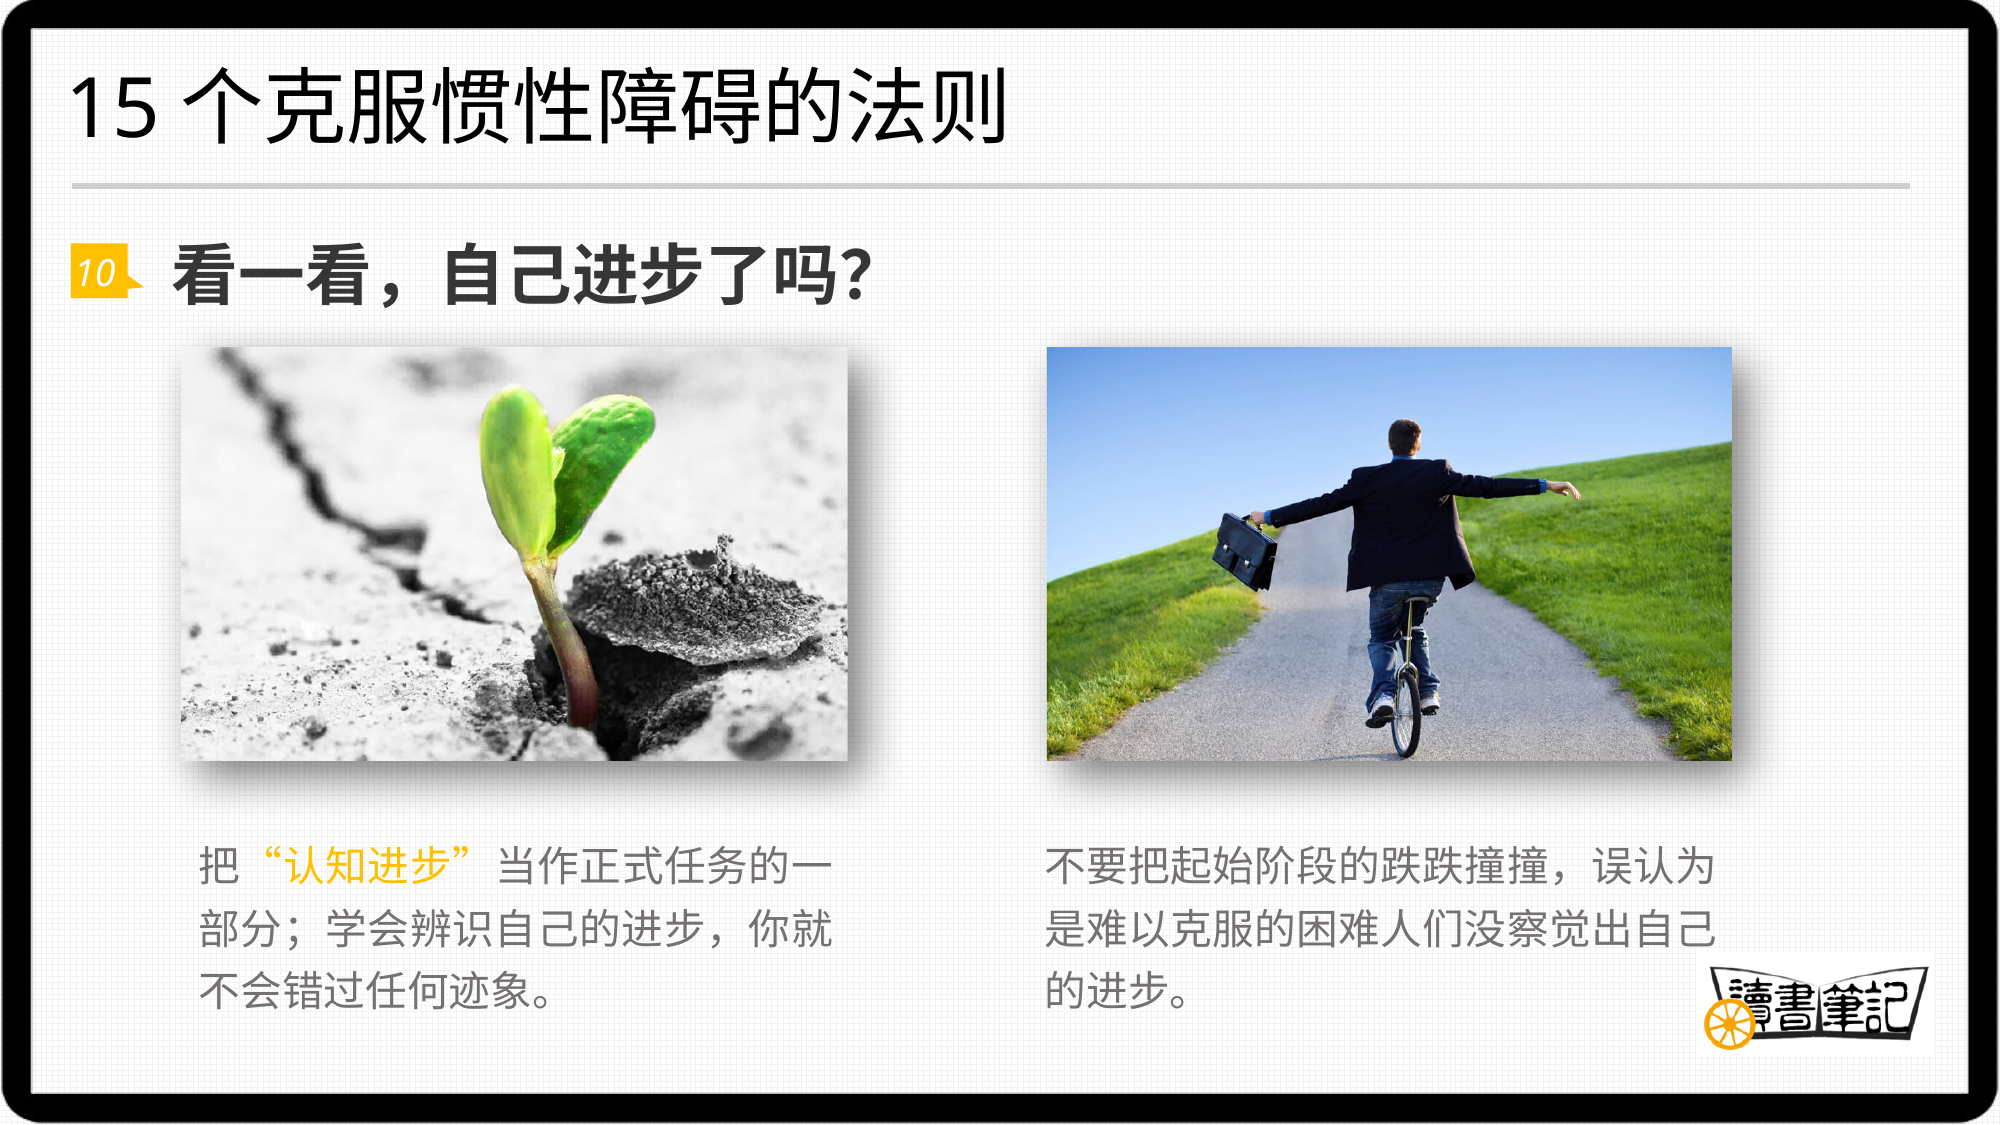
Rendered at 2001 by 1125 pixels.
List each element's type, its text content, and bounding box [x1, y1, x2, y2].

text_box 把“认知进步”当作正式任务的一部分；学会辨识自己的进步，你就不会错过任何迹象。 [183, 820, 848, 1023]
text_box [57, 241, 133, 303]
picture [0, 0, 2000, 1125]
text_box 不要把起始阶段的跌跌撞撞，误认为是难以克服的困难人们没察觉出自己的进步。 [1029, 820, 1732, 1023]
text_box 15个克服惯性障碍的法则 [50, 46, 1028, 162]
text_box 看一看，自己进步了吗？ [156, 227, 975, 318]
